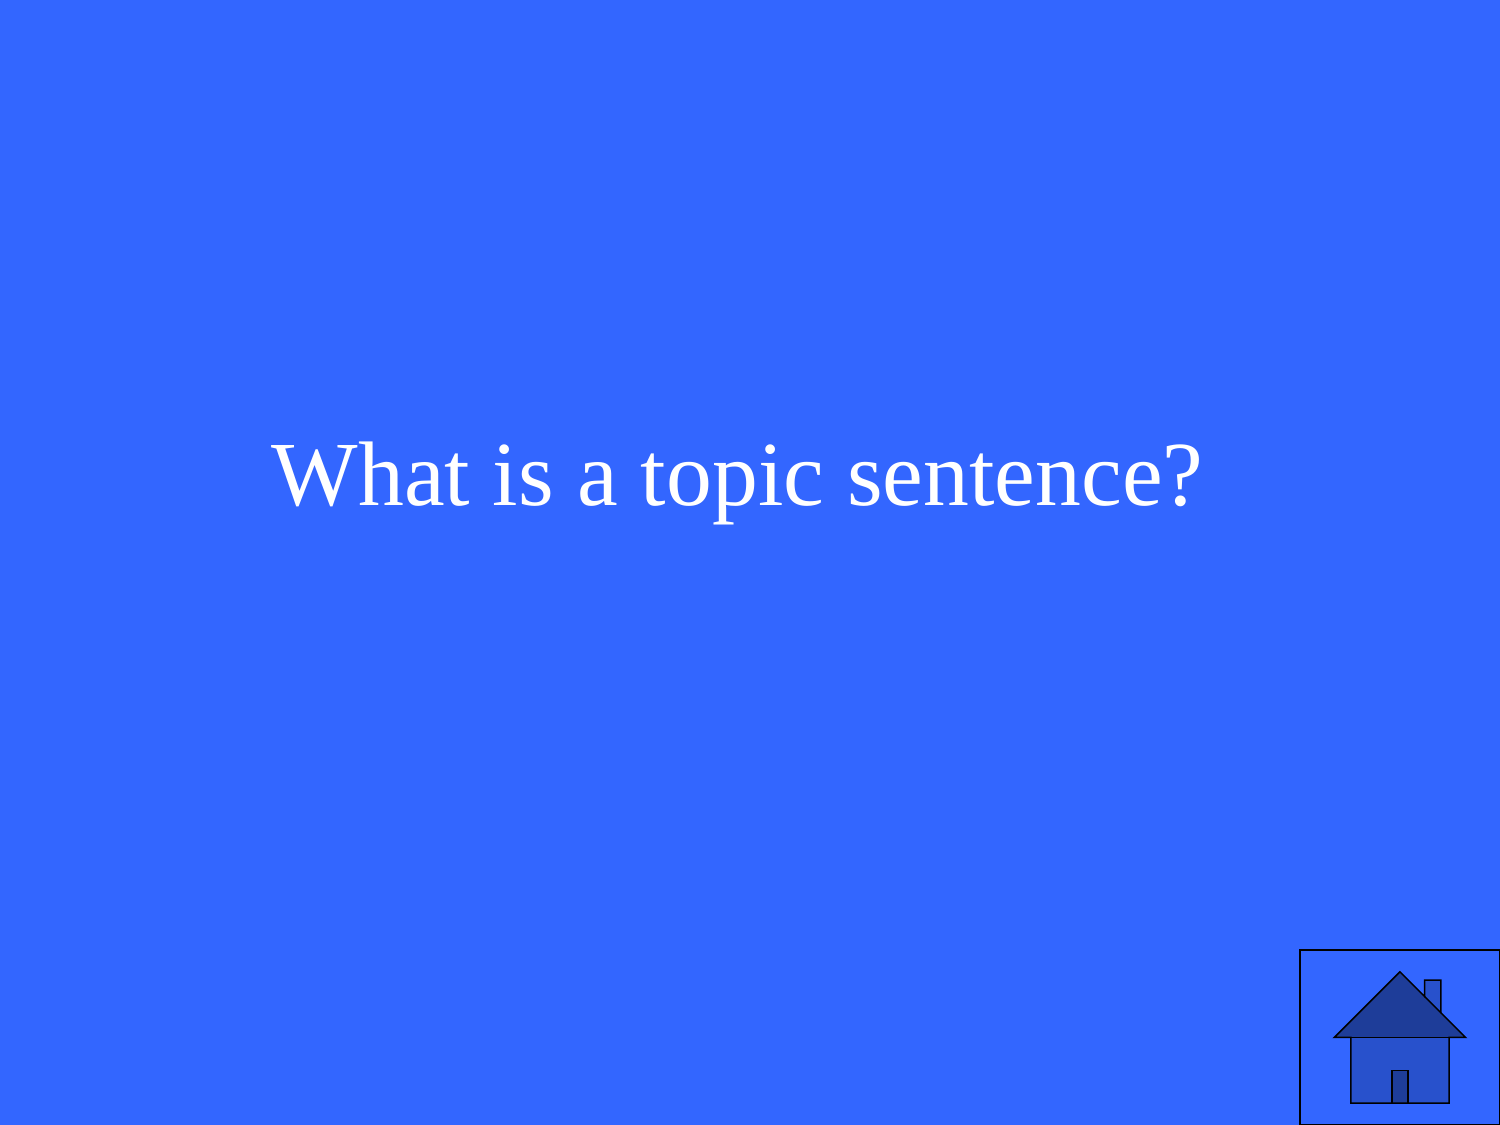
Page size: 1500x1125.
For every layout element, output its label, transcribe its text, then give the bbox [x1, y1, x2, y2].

title What is a topic sentence? [112, 374, 1388, 563]
text_box [1299, 950, 1500, 1125]
